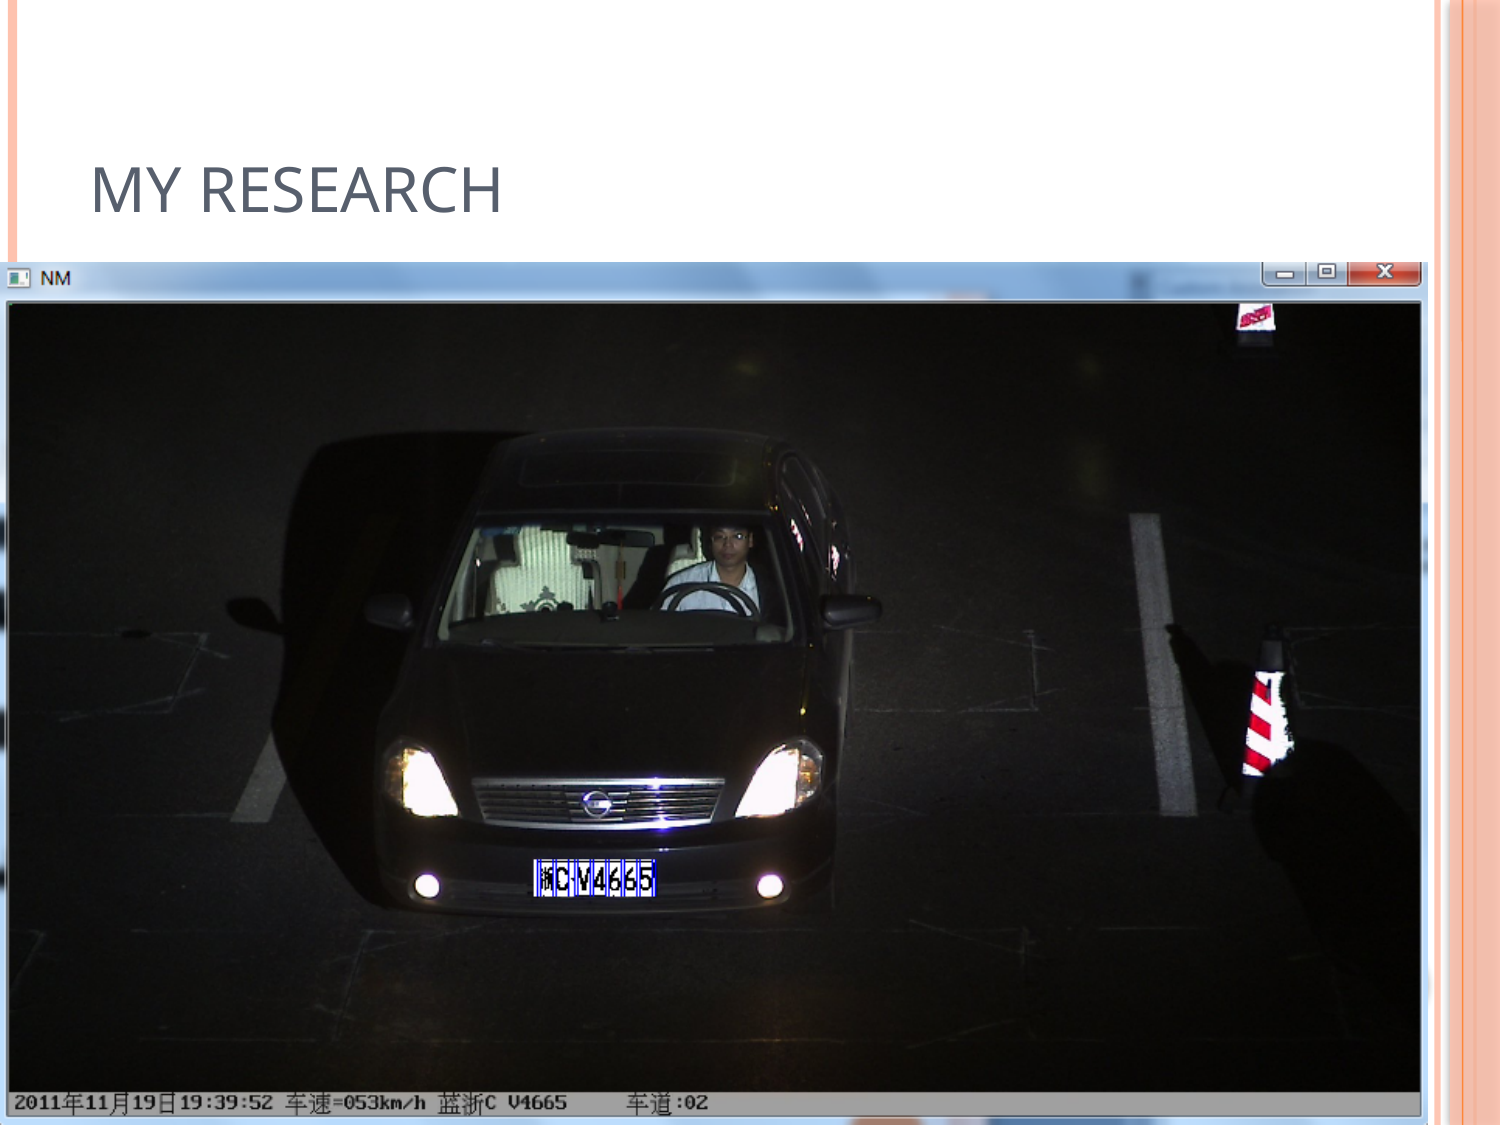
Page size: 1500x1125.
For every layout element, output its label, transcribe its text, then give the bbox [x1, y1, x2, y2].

title My research [75, 45, 1300, 233]
picture [0, 261, 1428, 1125]
